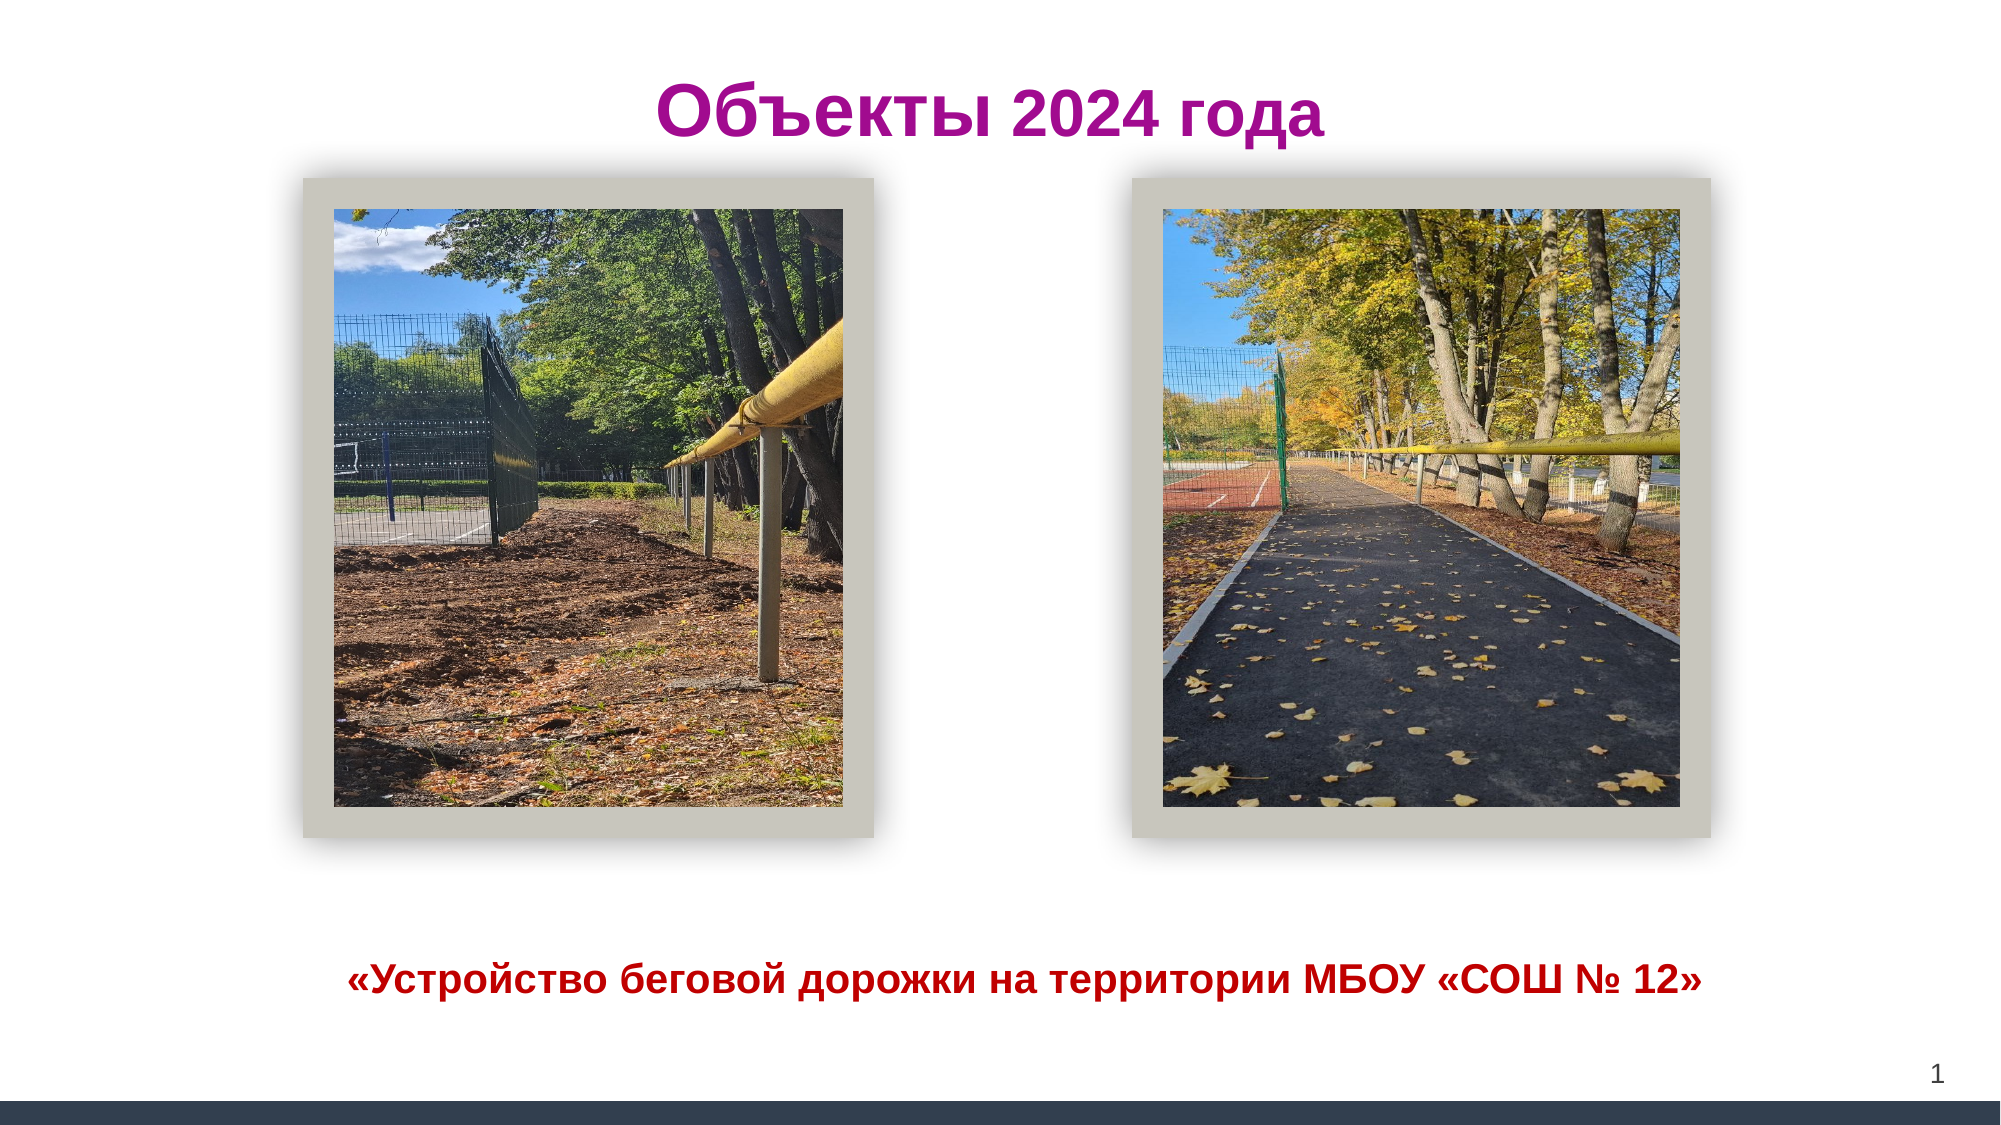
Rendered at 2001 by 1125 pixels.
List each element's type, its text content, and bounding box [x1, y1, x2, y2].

title Объекты 2024 года [44, 59, 1936, 166]
slide_number 1 [1510, 1042, 1961, 1103]
picture [1163, 209, 1680, 808]
text_box «Устройство беговой дорожки на территории МБОУ «СОШ № 12» [130, 944, 1919, 1010]
picture [334, 209, 843, 808]
